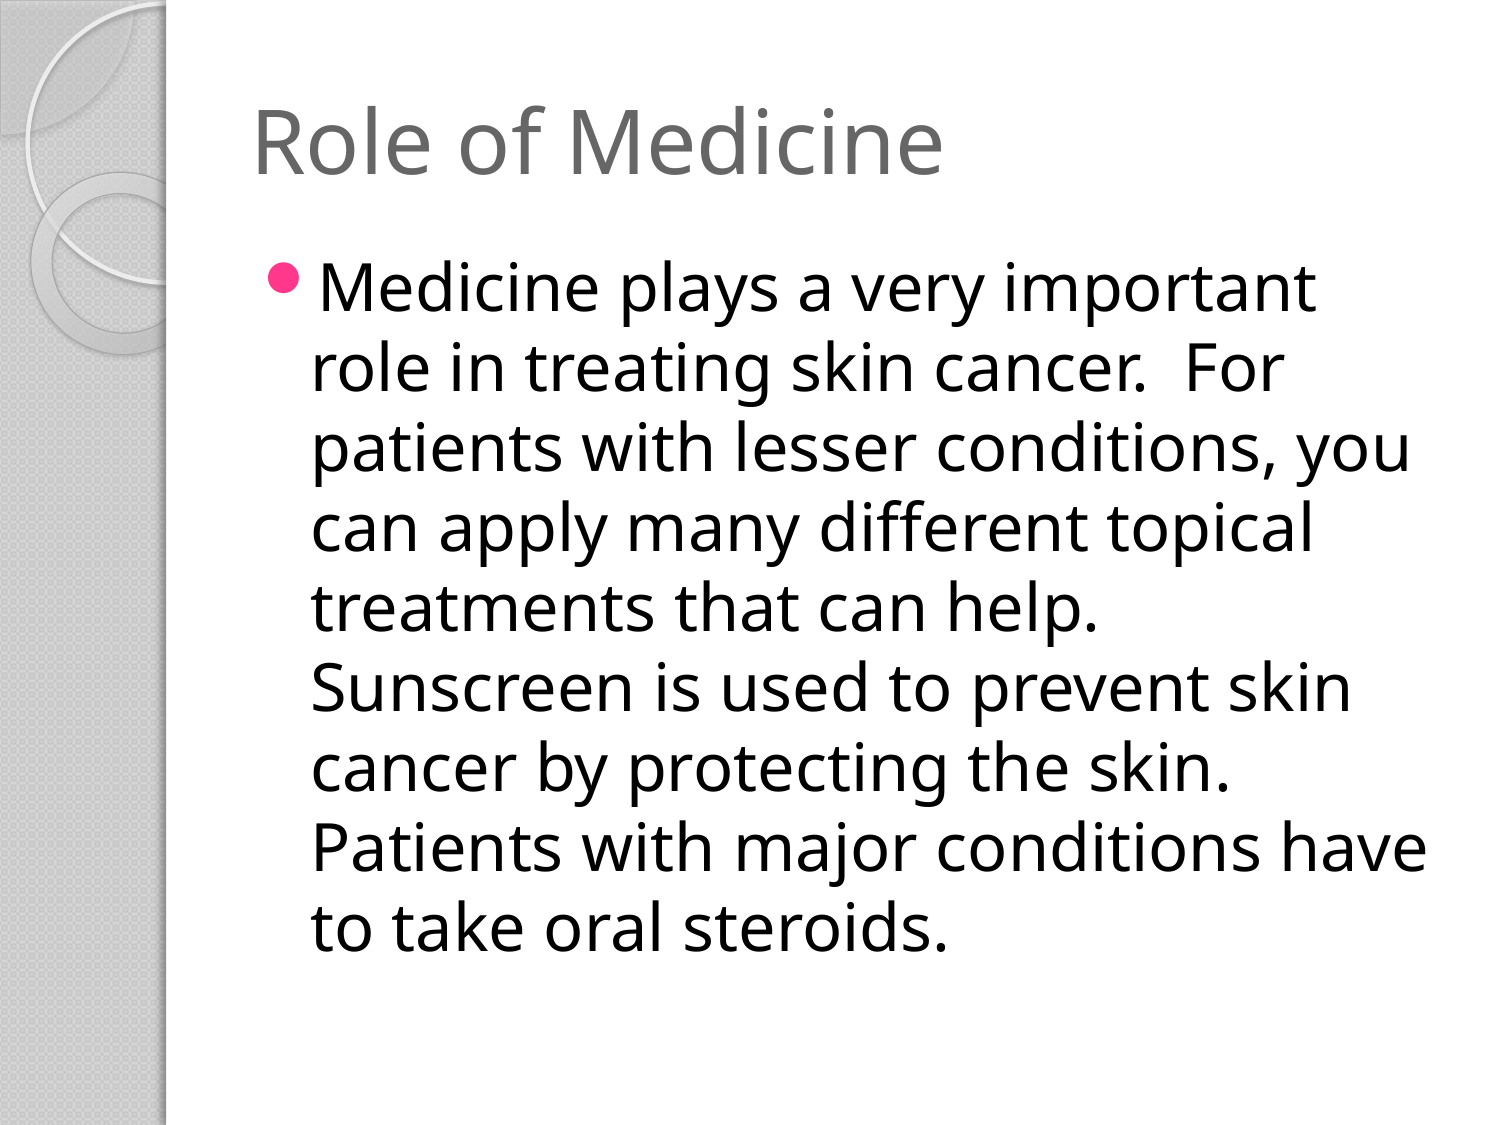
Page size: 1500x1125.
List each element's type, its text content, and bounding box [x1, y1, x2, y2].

title Role of Medicine [235, 45, 1466, 233]
list Medicine plays a very important role in treating skin cancer. For patients with lesser conditions, you can apply many different topical treatments that can help. Sunscreen is used to prevent skin cancer by protecting the skin. Patients with major conditions have to take oral steroids. [235, 237, 1466, 1025]
